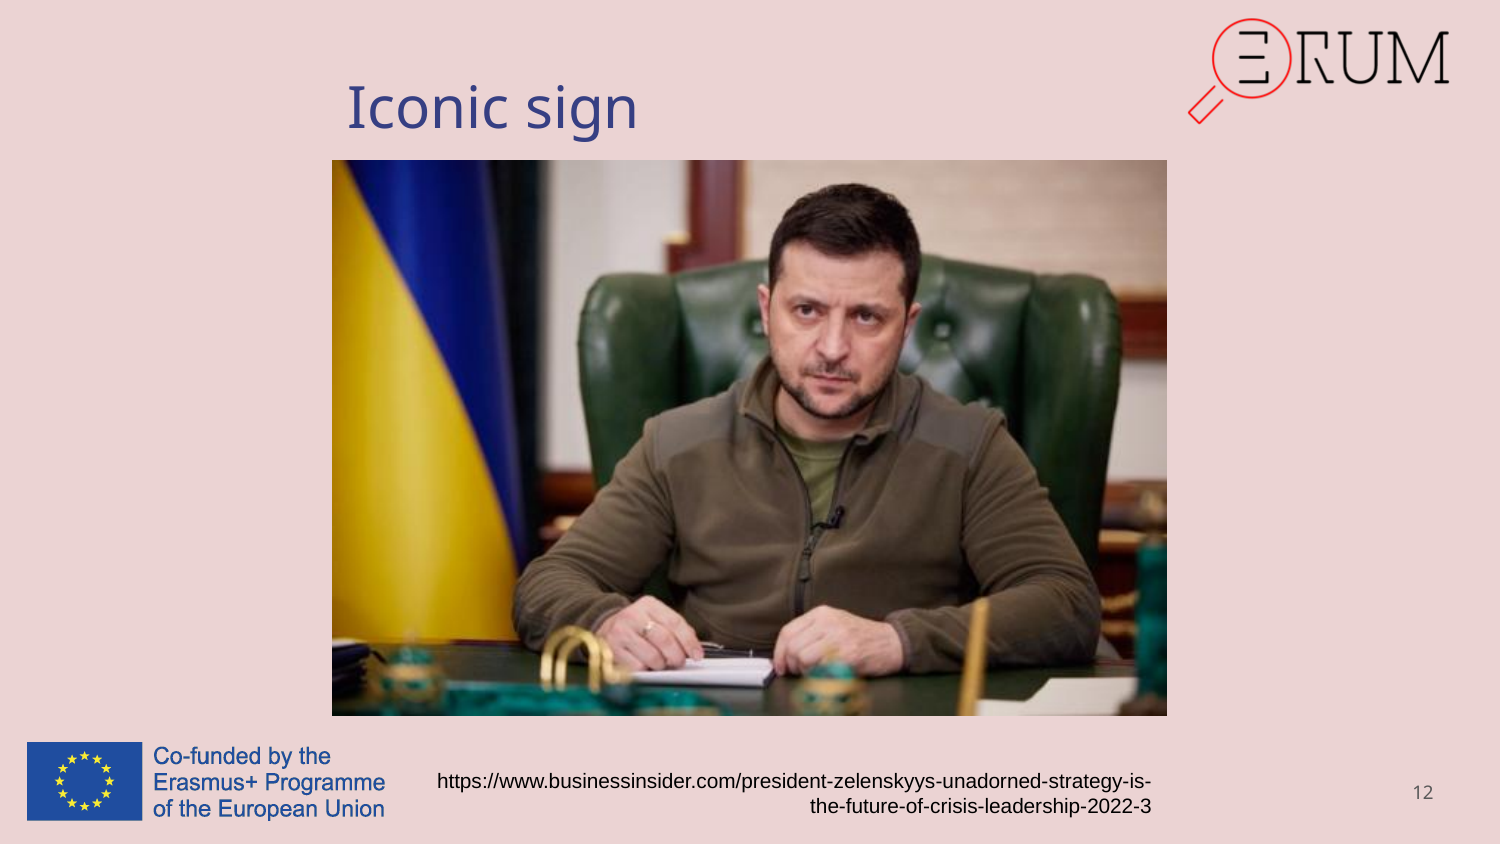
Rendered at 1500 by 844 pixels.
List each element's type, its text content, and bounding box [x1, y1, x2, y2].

picture [1136, 0, 1500, 137]
text_box https://www.businessinsider.com/president-zelenskyys-unadorned-strategy-is-the-future-of-crisis-leadership-2022-3 [416, 760, 1167, 825]
picture [27, 742, 385, 821]
title Iconic sign [332, 55, 1168, 150]
slide_number 12 [1358, 761, 1449, 826]
picture [332, 160, 1167, 717]
